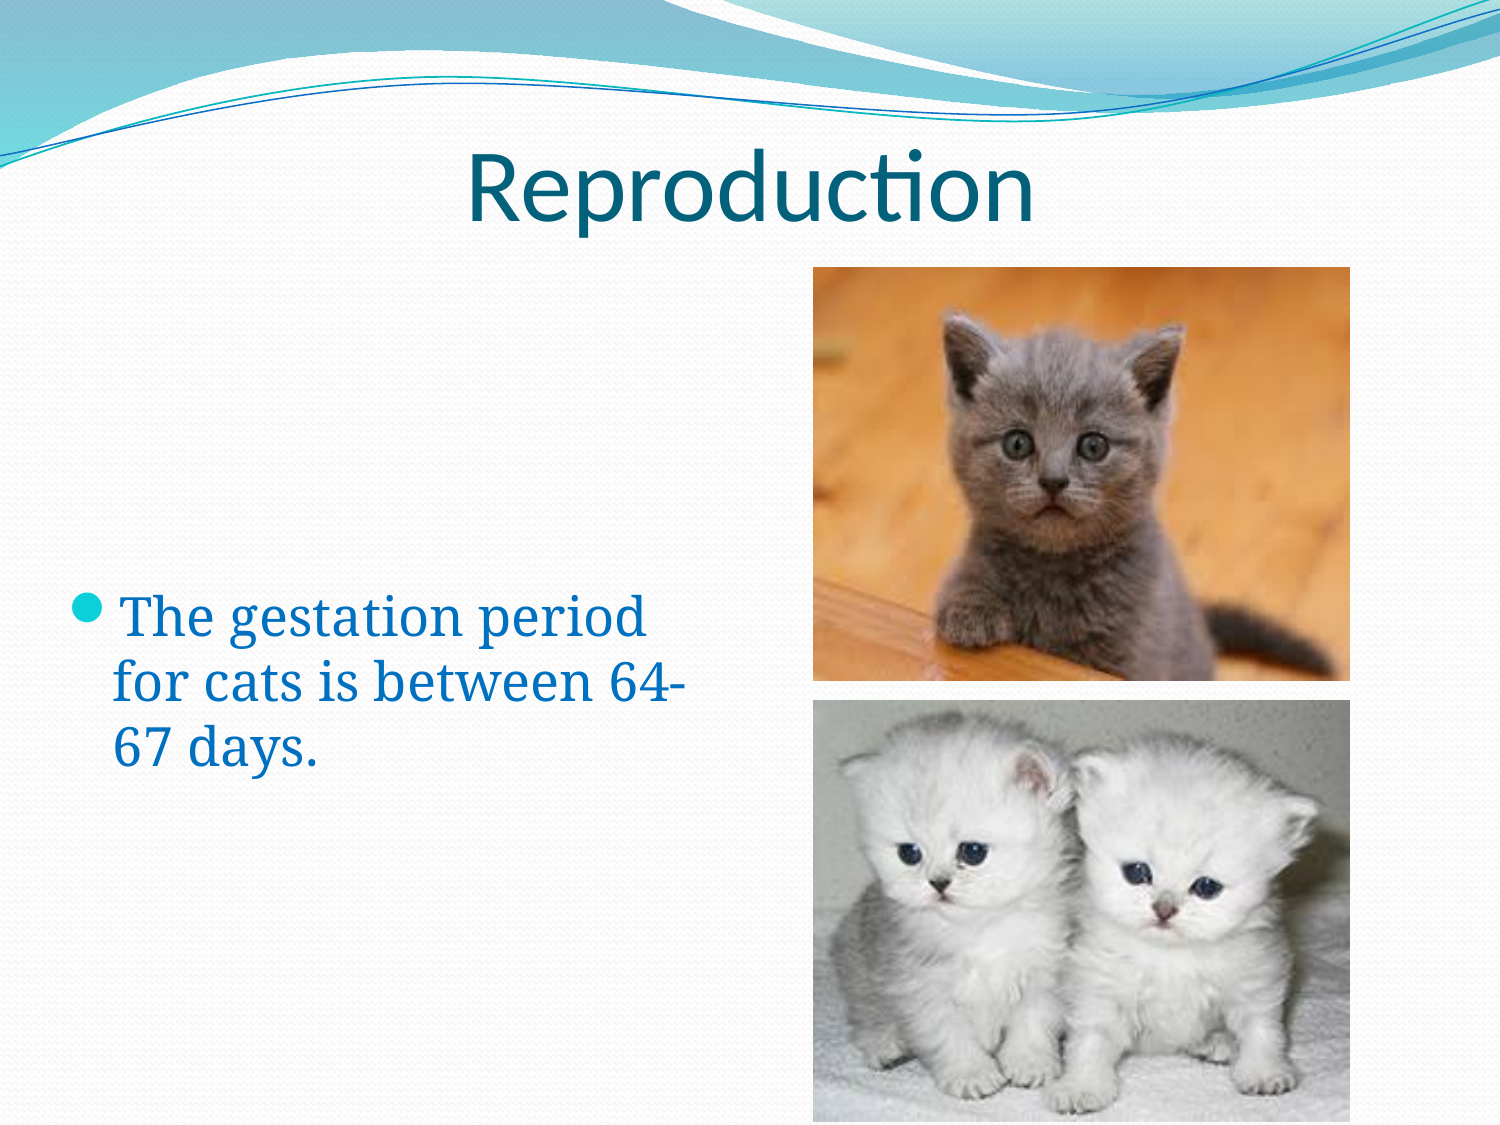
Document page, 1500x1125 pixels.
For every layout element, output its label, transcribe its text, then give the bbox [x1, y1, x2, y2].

picture [812, 266, 1351, 681]
title Reproduction [88, 54, 1439, 243]
list The gestation period for cats is between 64-67 days. [53, 574, 716, 1125]
picture [812, 700, 1351, 1122]
